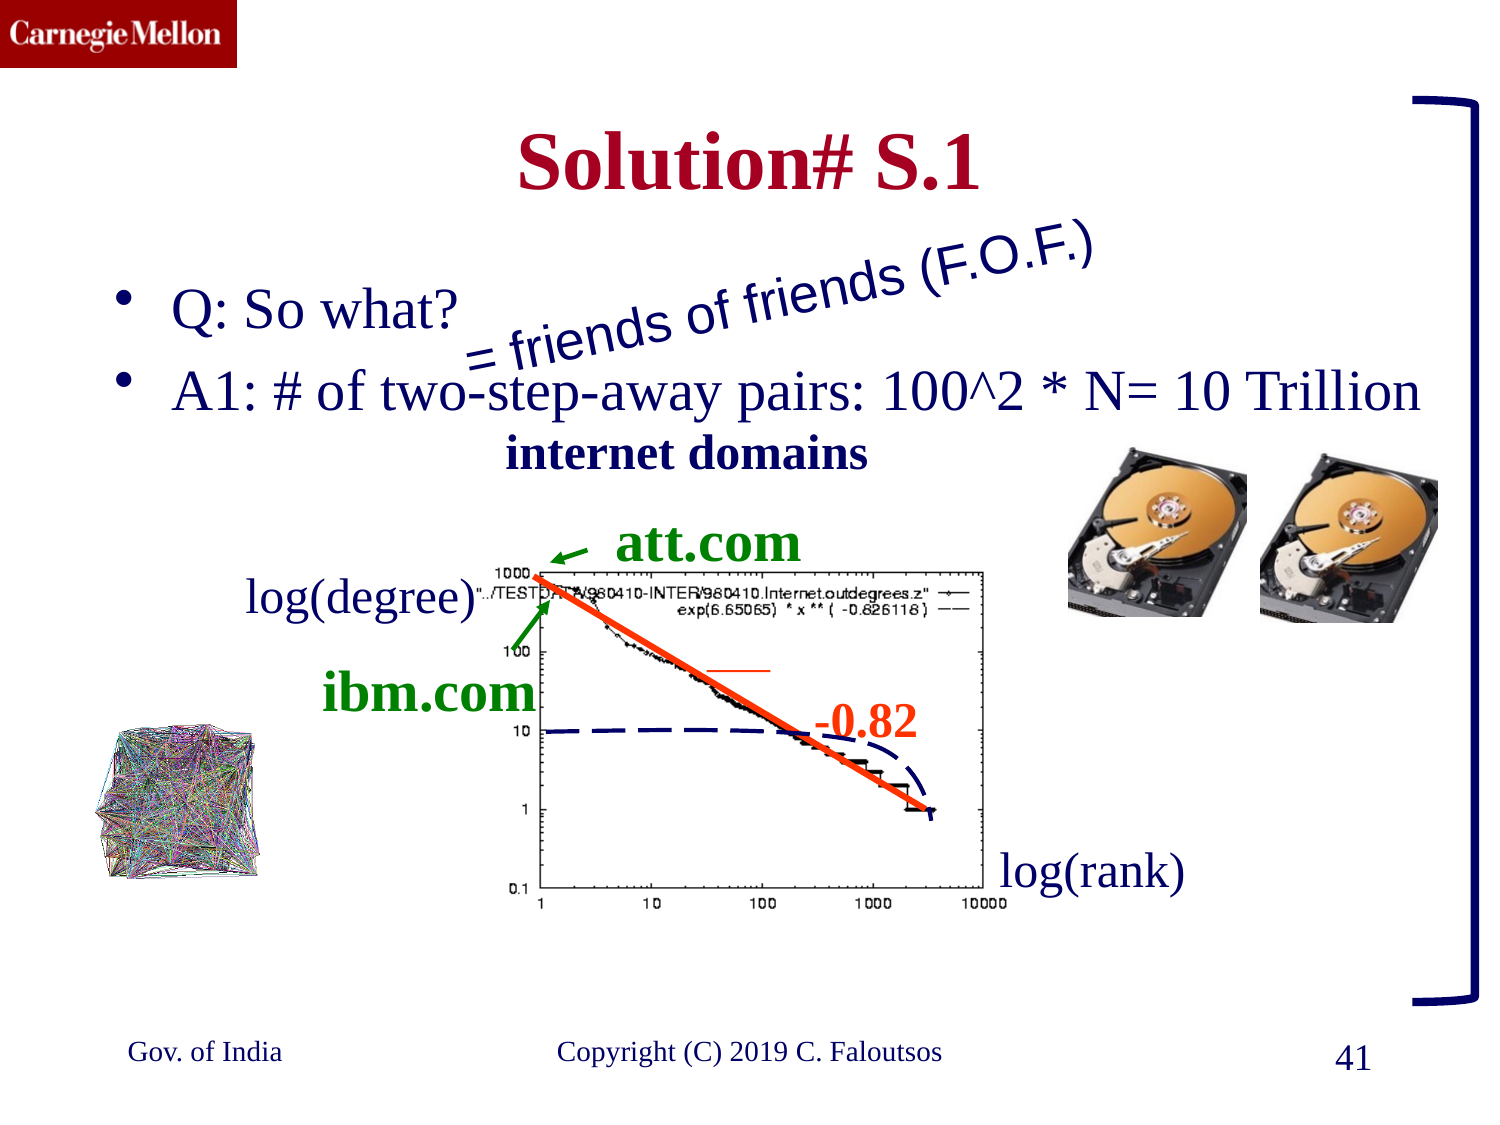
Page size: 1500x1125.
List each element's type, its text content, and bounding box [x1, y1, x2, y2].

text_box log(rank) [1012, 830, 1201, 906]
slide_number Gov. of India [112, 1024, 426, 1101]
picture [460, 549, 1008, 914]
text_box = friends of friends (F.O.F.) [442, 191, 1116, 401]
text_box ibm.com [307, 645, 455, 730]
picture [1068, 439, 1247, 617]
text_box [533, 575, 935, 810]
text_box [1412, 99, 1475, 1002]
title Solution# S.1 [112, 99, 1388, 213]
list Q: So what? A1: # of two-step-away pairs: 100^2 * N= 10 Trillion [463, 262, 1412, 401]
picture [1260, 445, 1438, 623]
slide_number 41 [1074, 1024, 1388, 1101]
picture [83, 697, 275, 909]
list Q: So what? A1: # of two-step-away pairs: 100^2 * N= 10 Trillion [99, 262, 741, 401]
text_box internet domains [443, 412, 931, 488]
text_box log(degree) [230, 556, 455, 631]
footer Copyright (C) 2019 C. Faloutsos [512, 1024, 988, 1101]
picture [0, 0, 237, 68]
text_box att.com [600, 495, 817, 548]
